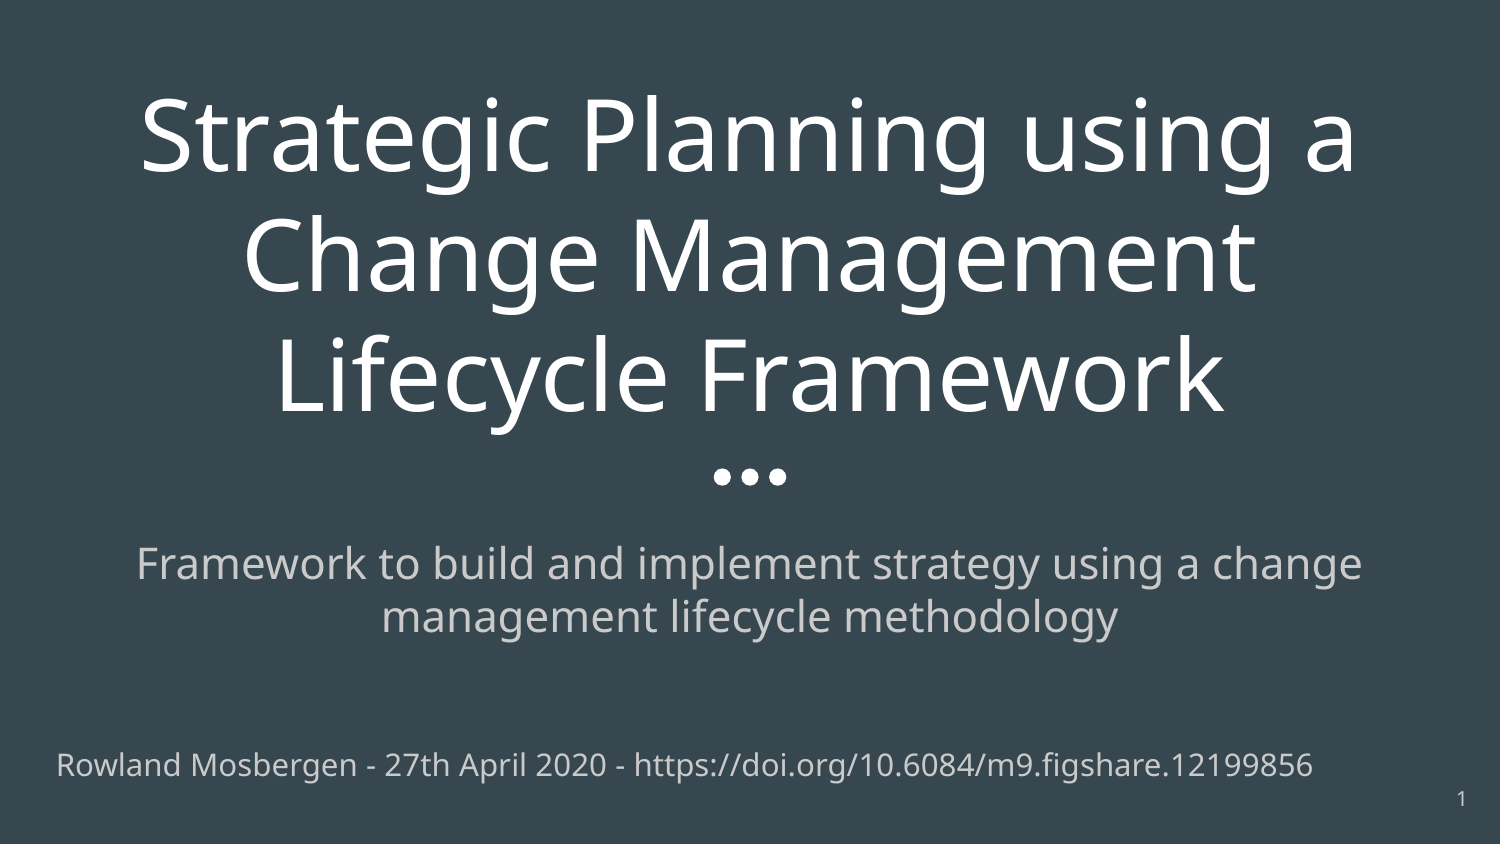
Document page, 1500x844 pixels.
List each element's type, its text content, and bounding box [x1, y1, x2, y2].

title Strategic Planning using a Change Management Lifecycle Framework [110, 162, 1390, 447]
subtitle Framework to build and implement strategy using a change management lifecycle methodology [110, 520, 1390, 651]
text_box Rowland Mosbergen - 27th April 2020 - https://doi.org/10.6084/m9.figshare.12199856 [40, 712, 1375, 816]
slide_number ‹#› [1392, 767, 1483, 833]
